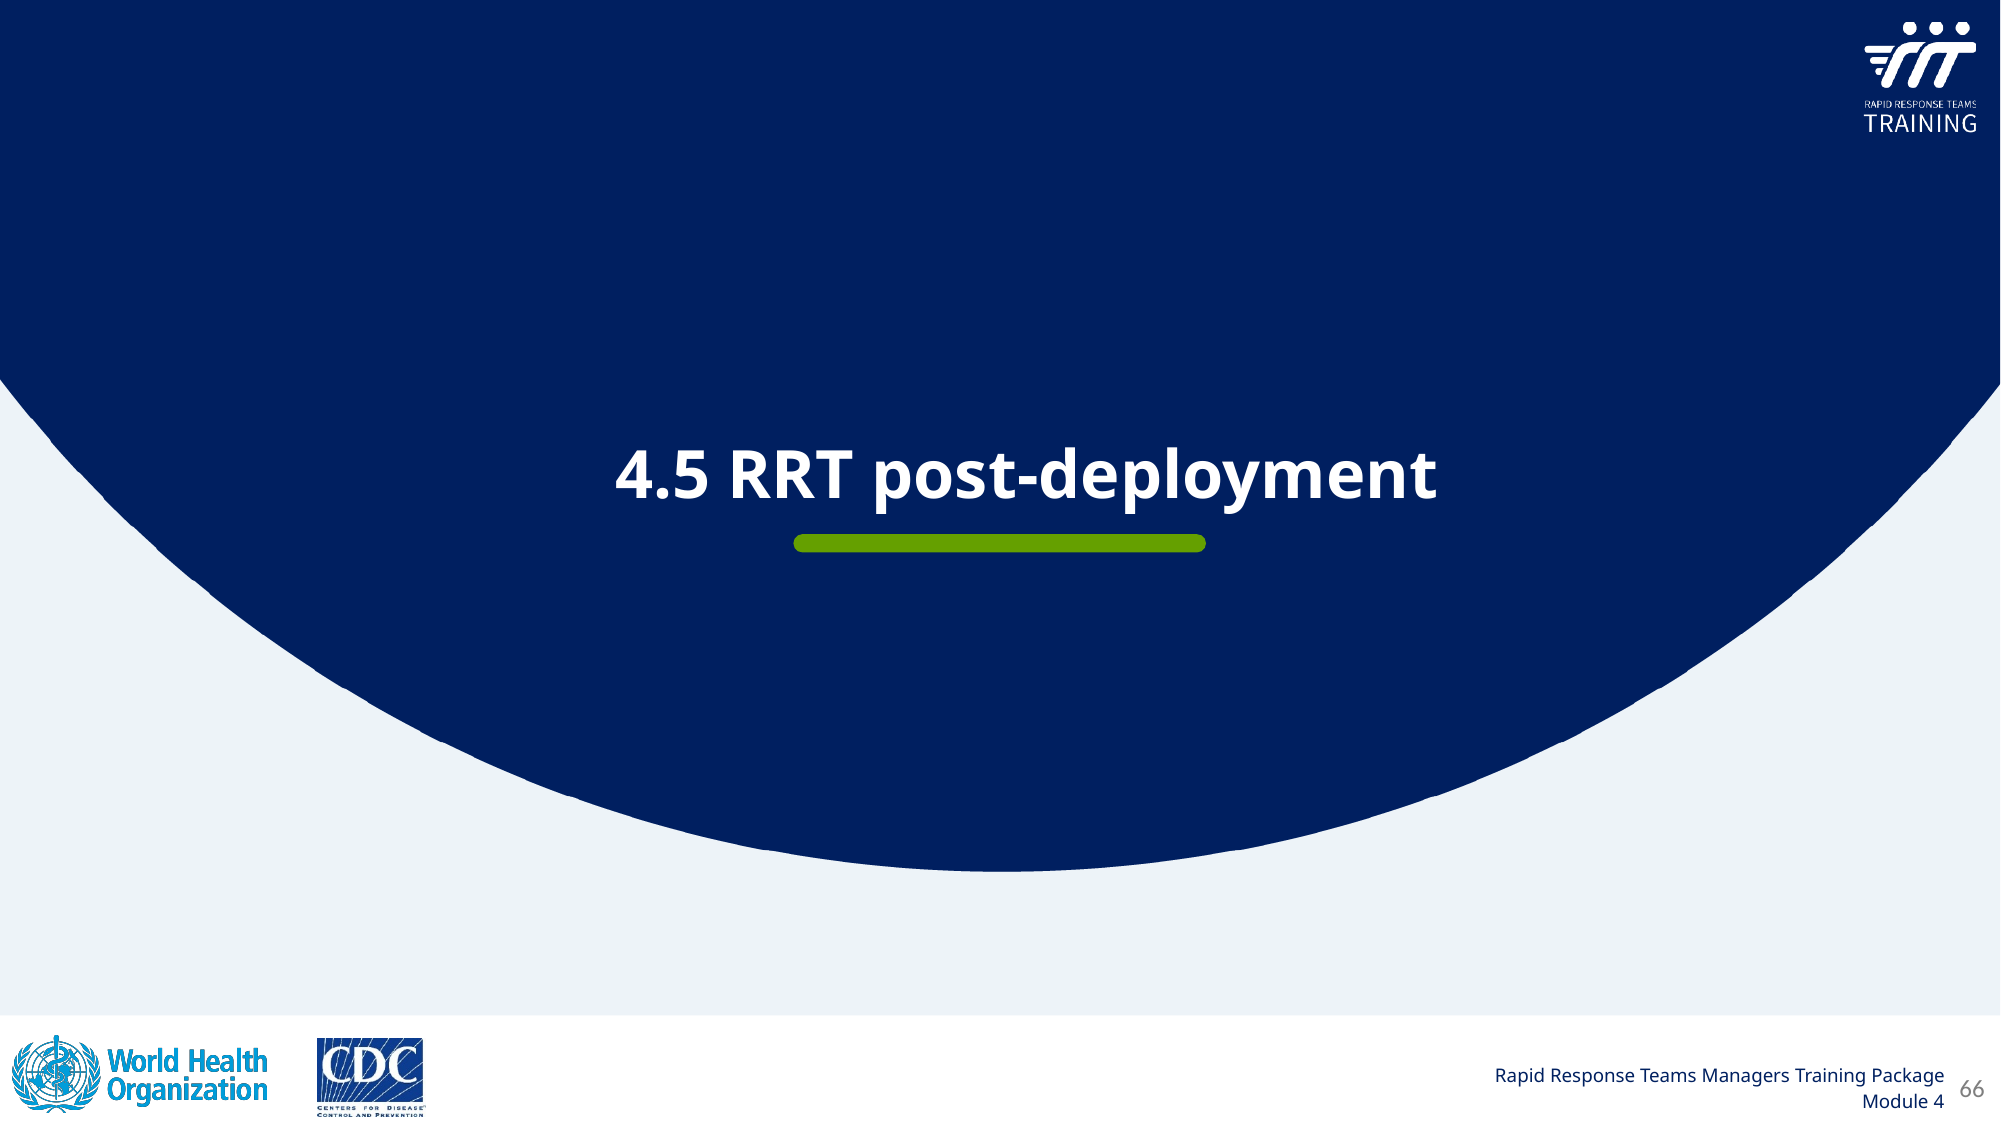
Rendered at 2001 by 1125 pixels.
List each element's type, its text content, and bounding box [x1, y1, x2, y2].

picture [12, 1083, 48, 1113]
picture [12, 1035, 54, 1068]
picture [50, 1108, 62, 1113]
picture [59, 1035, 267, 1113]
picture [22, 1062, 26, 1077]
picture [30, 1083, 37, 1091]
picture [24, 1054, 36, 1087]
picture [0, 0, 2001, 904]
picture [34, 1054, 43, 1078]
picture [71, 1053, 90, 1091]
list 4.5 RRT post-deployment [95, 322, 1959, 631]
picture [317, 1038, 426, 1117]
picture [46, 1056, 54, 1062]
picture [36, 1088, 78, 1105]
slide_number 66 [1931, 1064, 2000, 1125]
picture [40, 1062, 47, 1070]
